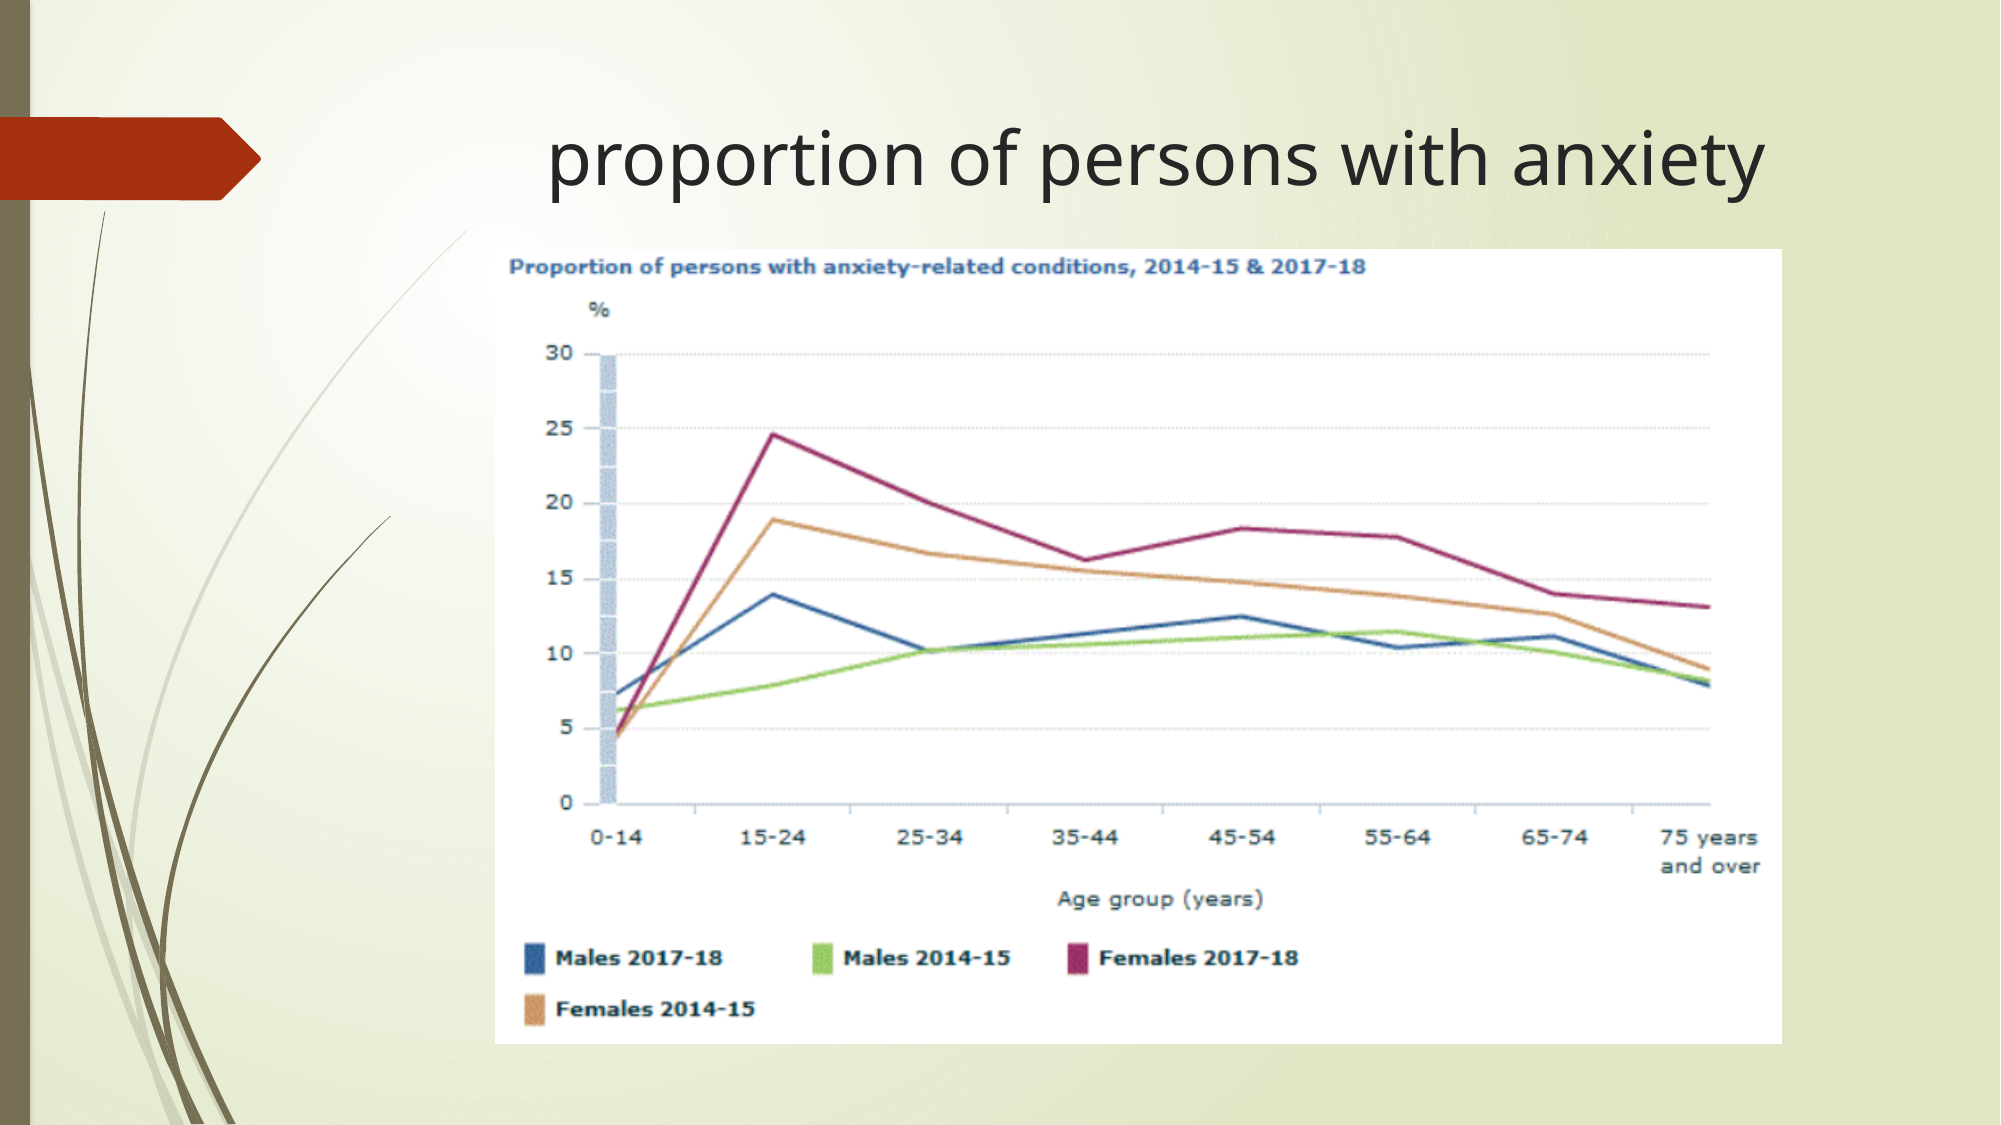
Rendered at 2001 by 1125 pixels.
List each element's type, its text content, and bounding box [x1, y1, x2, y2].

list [495, 249, 1782, 1044]
title proportion of persons with anxiety [425, 102, 1888, 313]
